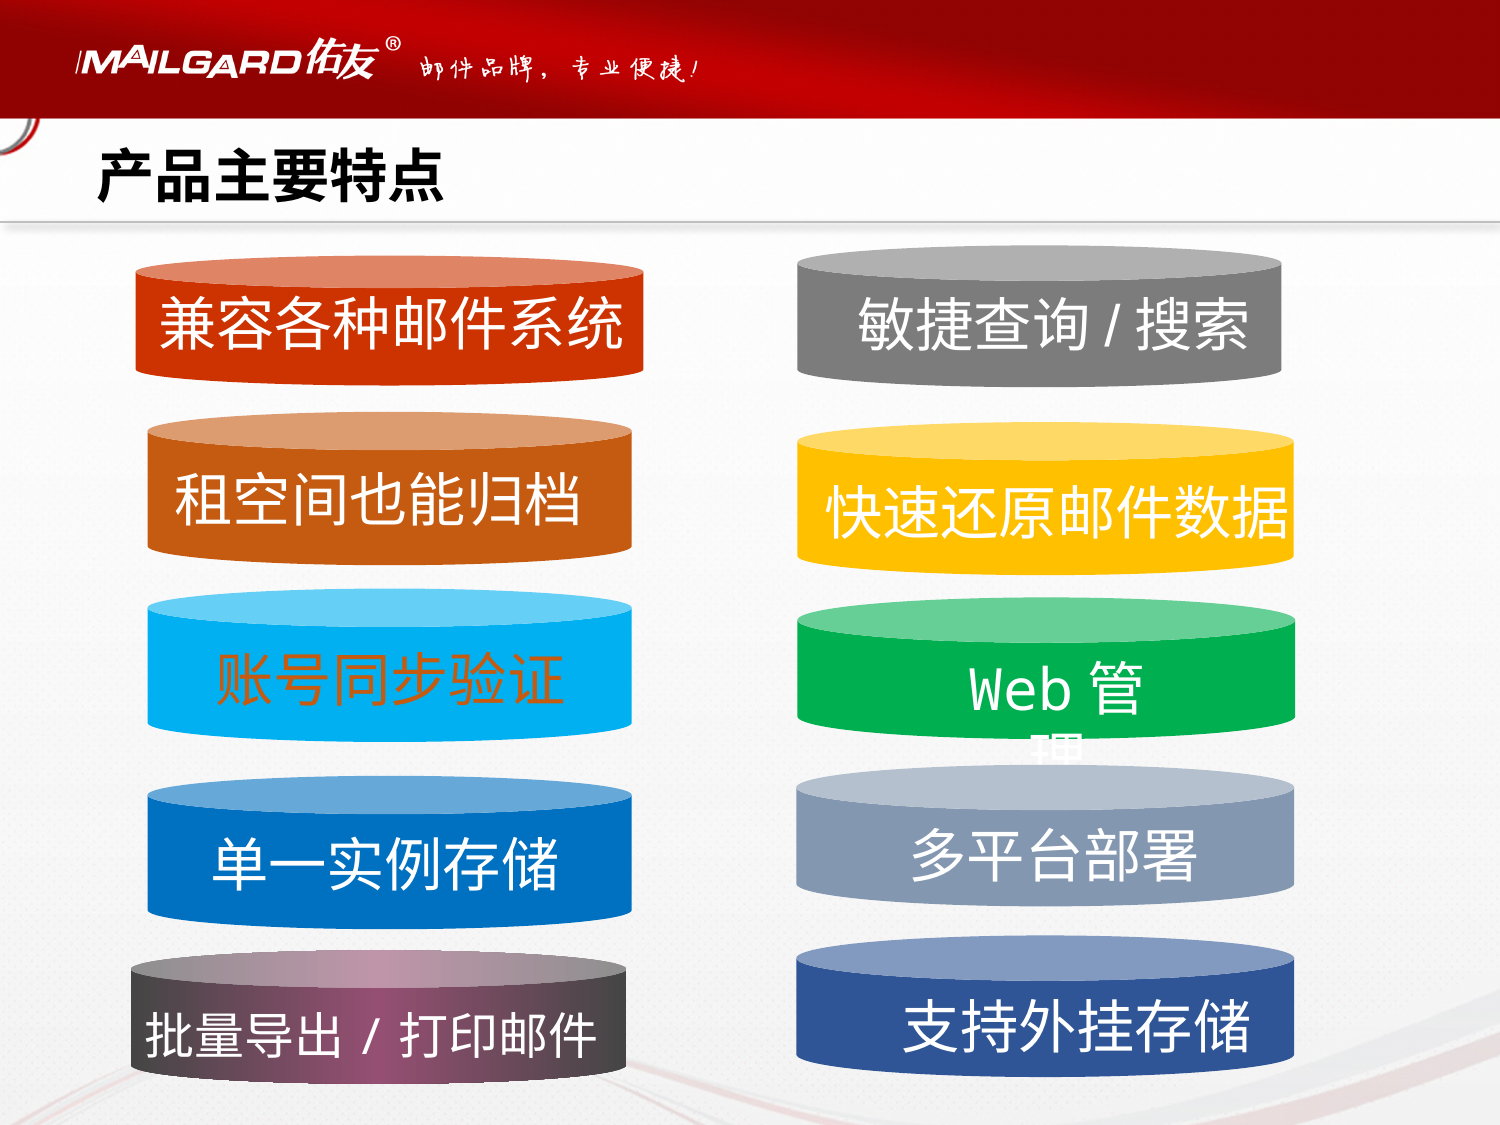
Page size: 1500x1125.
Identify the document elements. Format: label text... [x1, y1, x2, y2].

text_box [797, 422, 1294, 469]
text_box 账号同步验证 [200, 635, 581, 721]
text_box [148, 1072, 610, 1084]
text_box 敏捷查询/搜索 [842, 280, 1266, 366]
text_box 批量导出/打印邮件 [111, 996, 643, 1072]
text_box [135, 255, 644, 386]
text_box [796, 764, 1295, 907]
picture [0, 0, 1500, 221]
text_box [147, 775, 632, 930]
text_box 支持外挂存储 [871, 982, 1282, 1068]
text_box [797, 597, 1296, 737]
text_box 多平台部署 [856, 812, 1253, 897]
text_box [147, 411, 632, 566]
picture [0, 223, 1500, 1125]
text_box [796, 935, 1295, 1078]
text_box 单一实例存储 [195, 820, 575, 906]
text_box [797, 245, 1282, 388]
text_box 产品主要特点 [81, 131, 628, 217]
text_box 快速还原邮件数据 [797, 469, 1317, 554]
text_box [797, 554, 1294, 576]
text_box 兼容各种邮件系统 [143, 279, 640, 365]
text_box 租空间也能归档 [159, 456, 598, 541]
text_box Web管理 [935, 644, 1179, 768]
text_box [130, 950, 627, 996]
text_box [147, 588, 632, 742]
